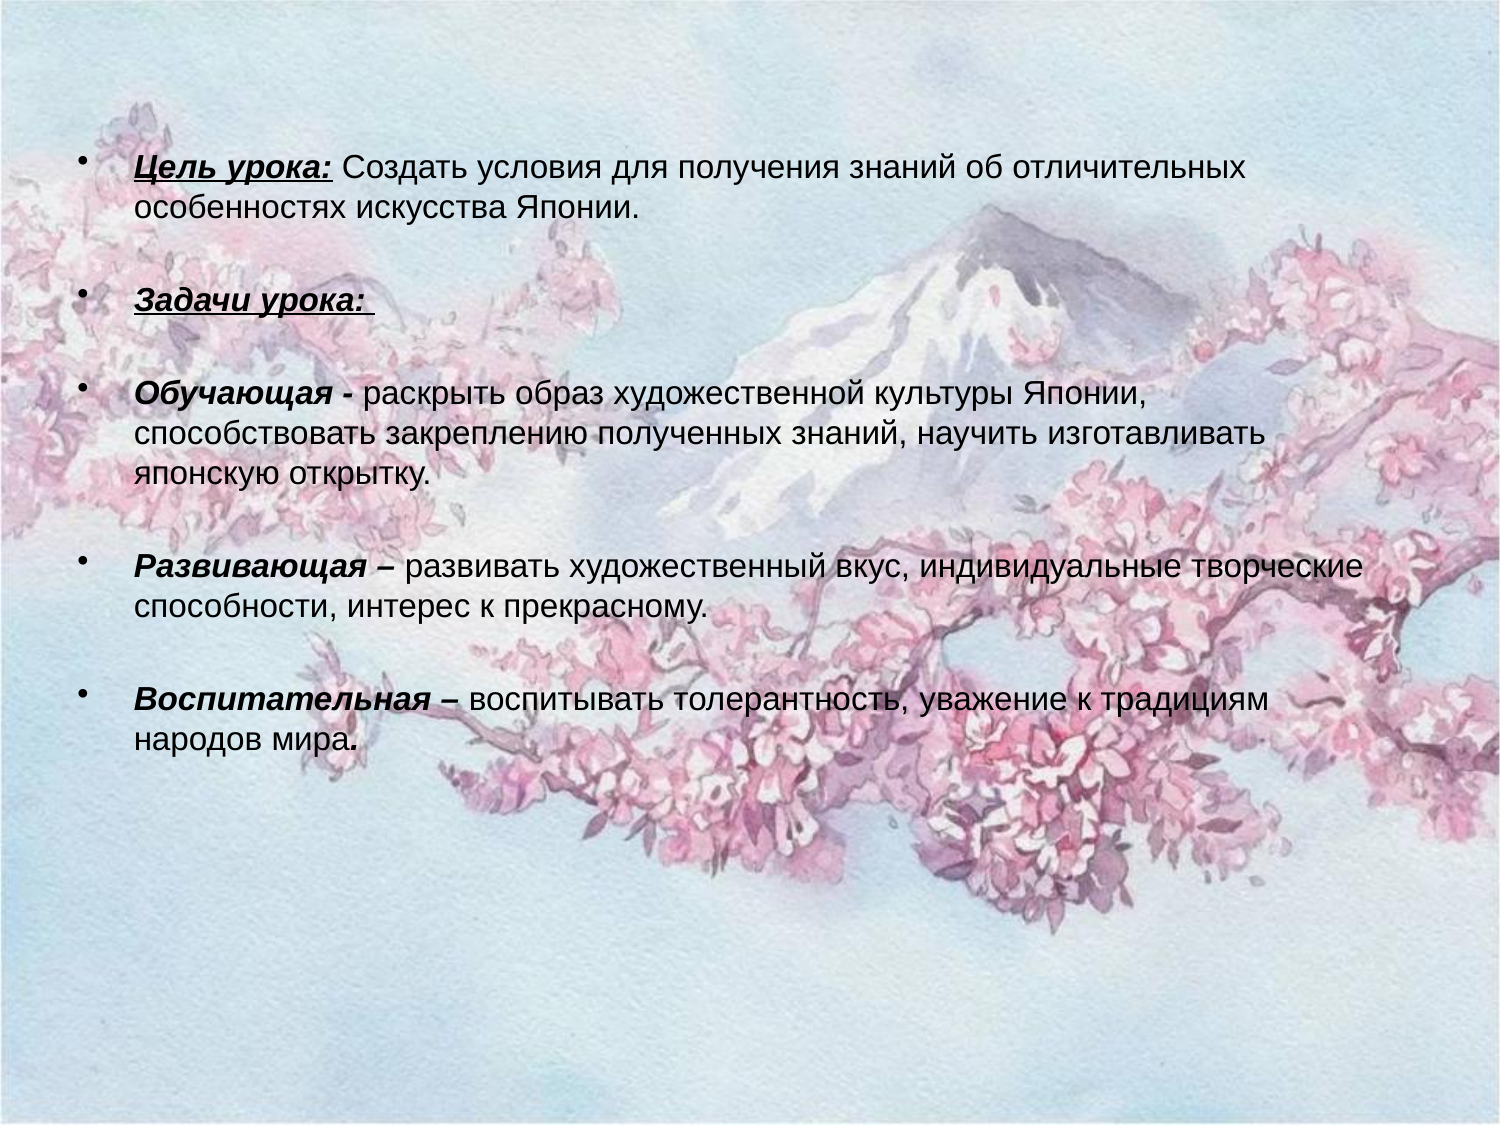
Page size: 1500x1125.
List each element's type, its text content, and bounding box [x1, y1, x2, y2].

picture [0, 0, 1500, 1125]
list Цель урока: Создать условия для получения знаний об отличительных особенностях искусства Японии. Задачи урока: Обучающая - раскрыть образ художественной культуры Японии, способствовать закреплению полученных знаний, научить изготавливать японскую открытку. Развивающая – развивать художественный вкус, индивидуальные творческие способности, интерес к прекрасному. Воспитательная – воспитывать толерантность, уважение к традициям народов мира. [62, 137, 1413, 881]
